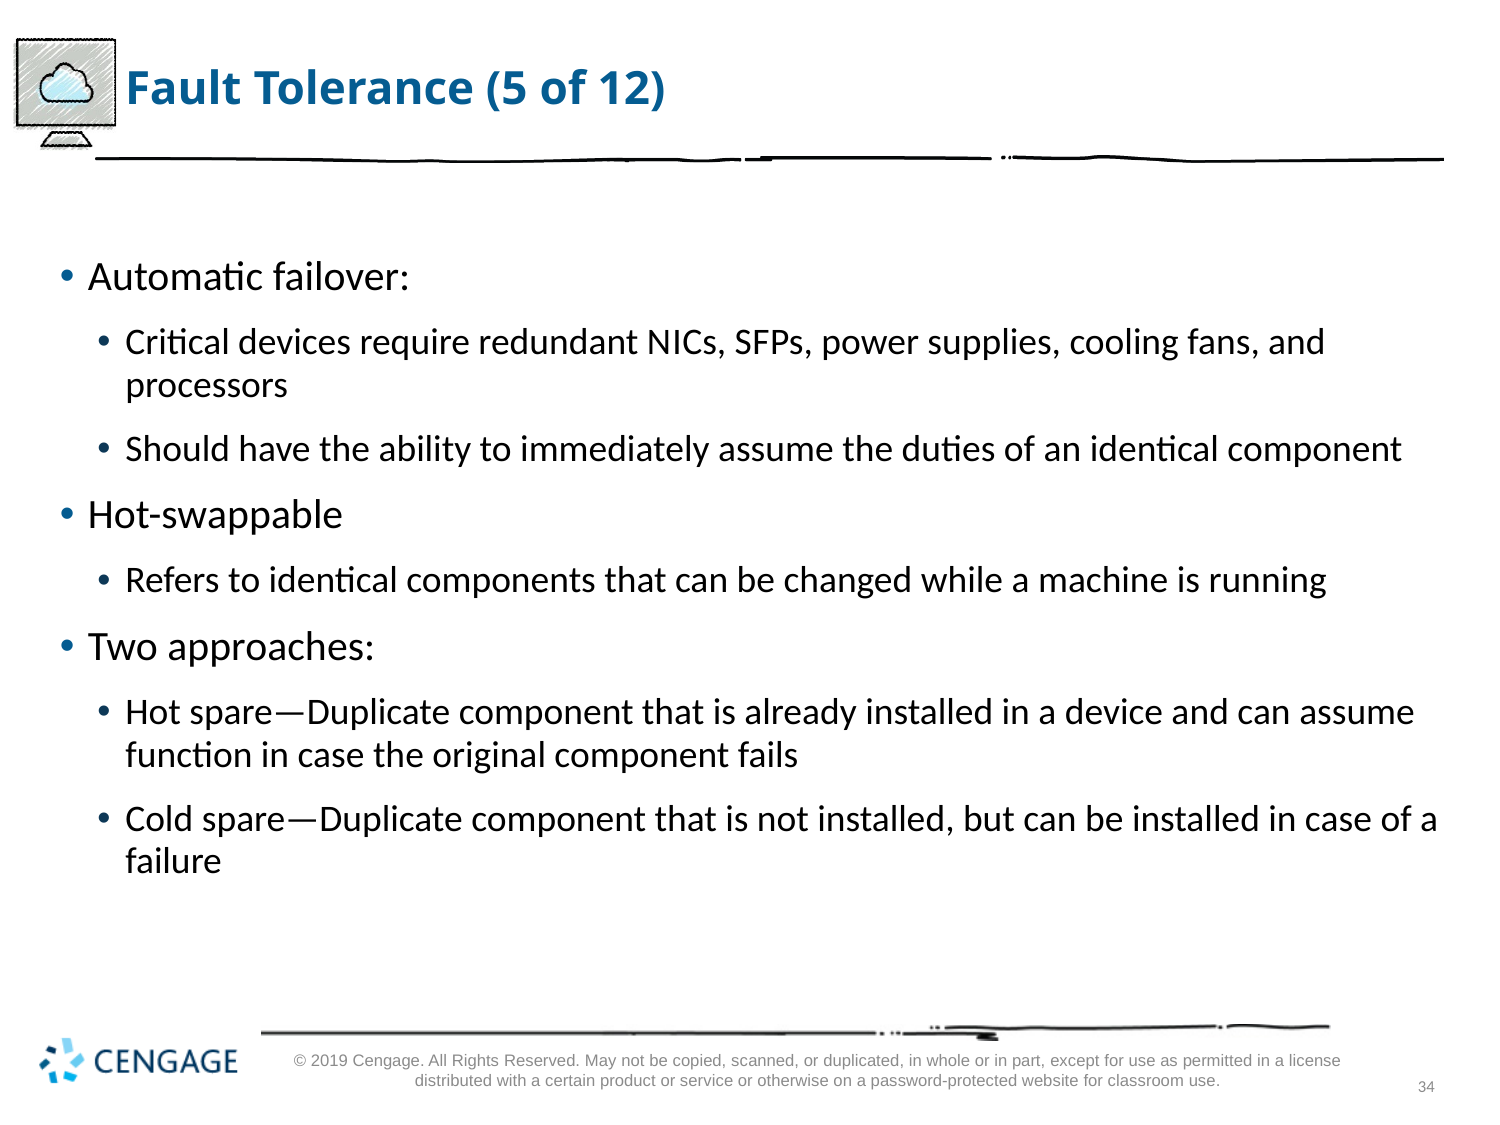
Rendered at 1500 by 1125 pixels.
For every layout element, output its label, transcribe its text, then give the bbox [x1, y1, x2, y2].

picture [13, 36, 117, 151]
picture [95, 155, 1444, 163]
list Automatic failover: Critical devices require redundant N I Cs, S F Ps, power supplies, cooling fans, and processors Should have the ability to immediately assume the duties of an identical component Hot-swappable Refers to identical components that can be changed while a machine is running Two approaches: Hot spare—Duplicate component that is already installed in a device and can assume function in case the original component fails Cold spare—Duplicate component that is not installed, but can be installed in case of a failure [59, 252, 1441, 889]
title Fault Tolerance (5 of 12) [125, 66, 1442, 116]
picture [261, 1024, 1331, 1041]
footer © 2019 Cengage. All Rights Reserved. May not be copied, scanned, or duplicated, in whole or in part, except for use as permitted in a license distributed with a certain product or service or otherwise on a password-protected website for classroom use. [262, 1050, 1375, 1091]
picture [19, 1024, 250, 1096]
